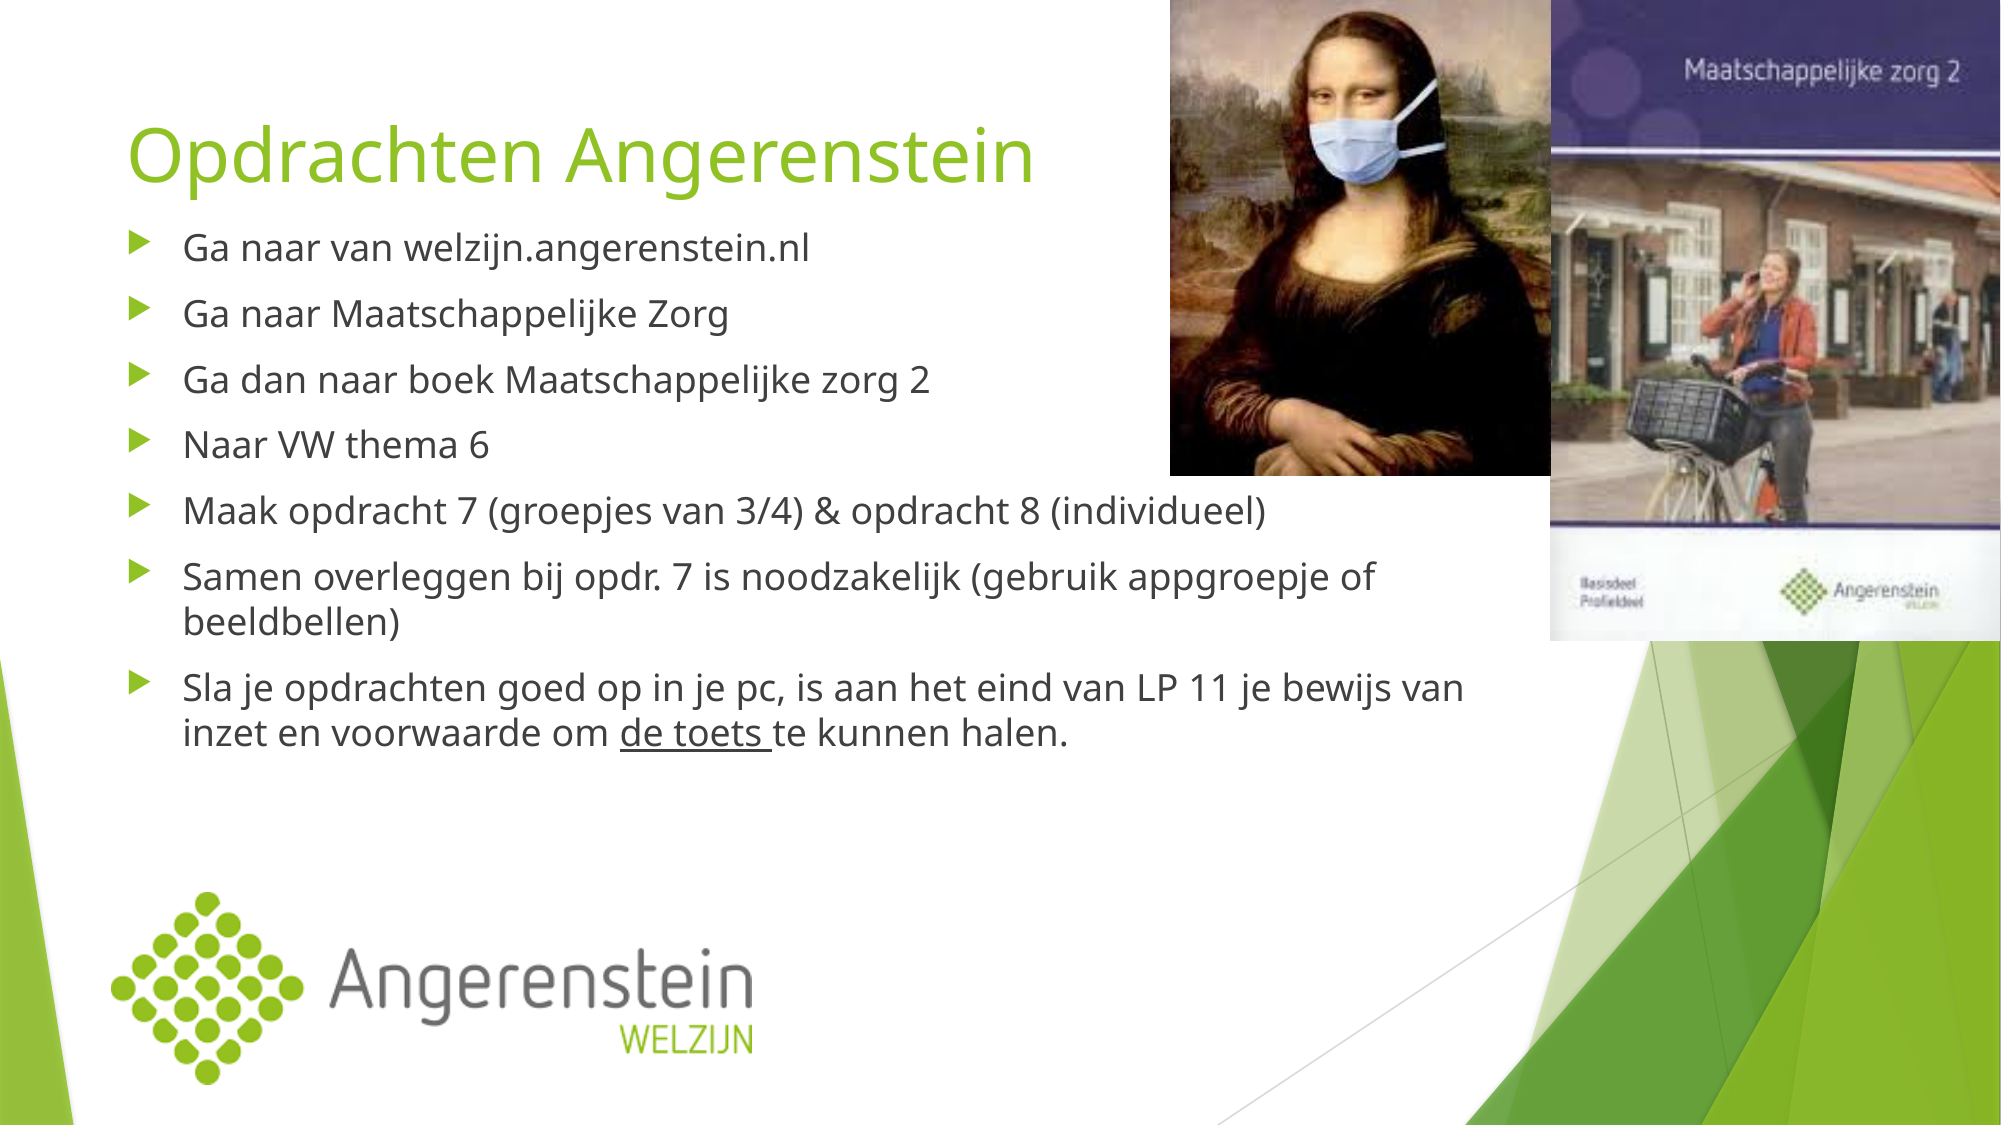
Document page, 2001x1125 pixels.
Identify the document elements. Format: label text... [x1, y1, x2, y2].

picture [110, 892, 753, 1086]
picture [1169, 0, 2000, 642]
title Opdrachten Angerenstein [111, 99, 1164, 216]
list Ga naar van welzijn.angerenstein.nl Ga naar Maatschappelijke Zorg Ga dan naar boek Maatschappelijke zorg 2 Naar VW thema 6 Maak opdracht 7 (groepjes van 3/4) & opdracht 8 (individueel) Samen overleggen bij opdr. 7 is noodzakelijk (gebruik appgroepje of beeldbellen) Sla je opdrachten goed op in je pc, is aan het eind van LP 11 je bewijs van inzet en voorwaarde om de toets te kunnen halen. [111, 216, 1571, 853]
